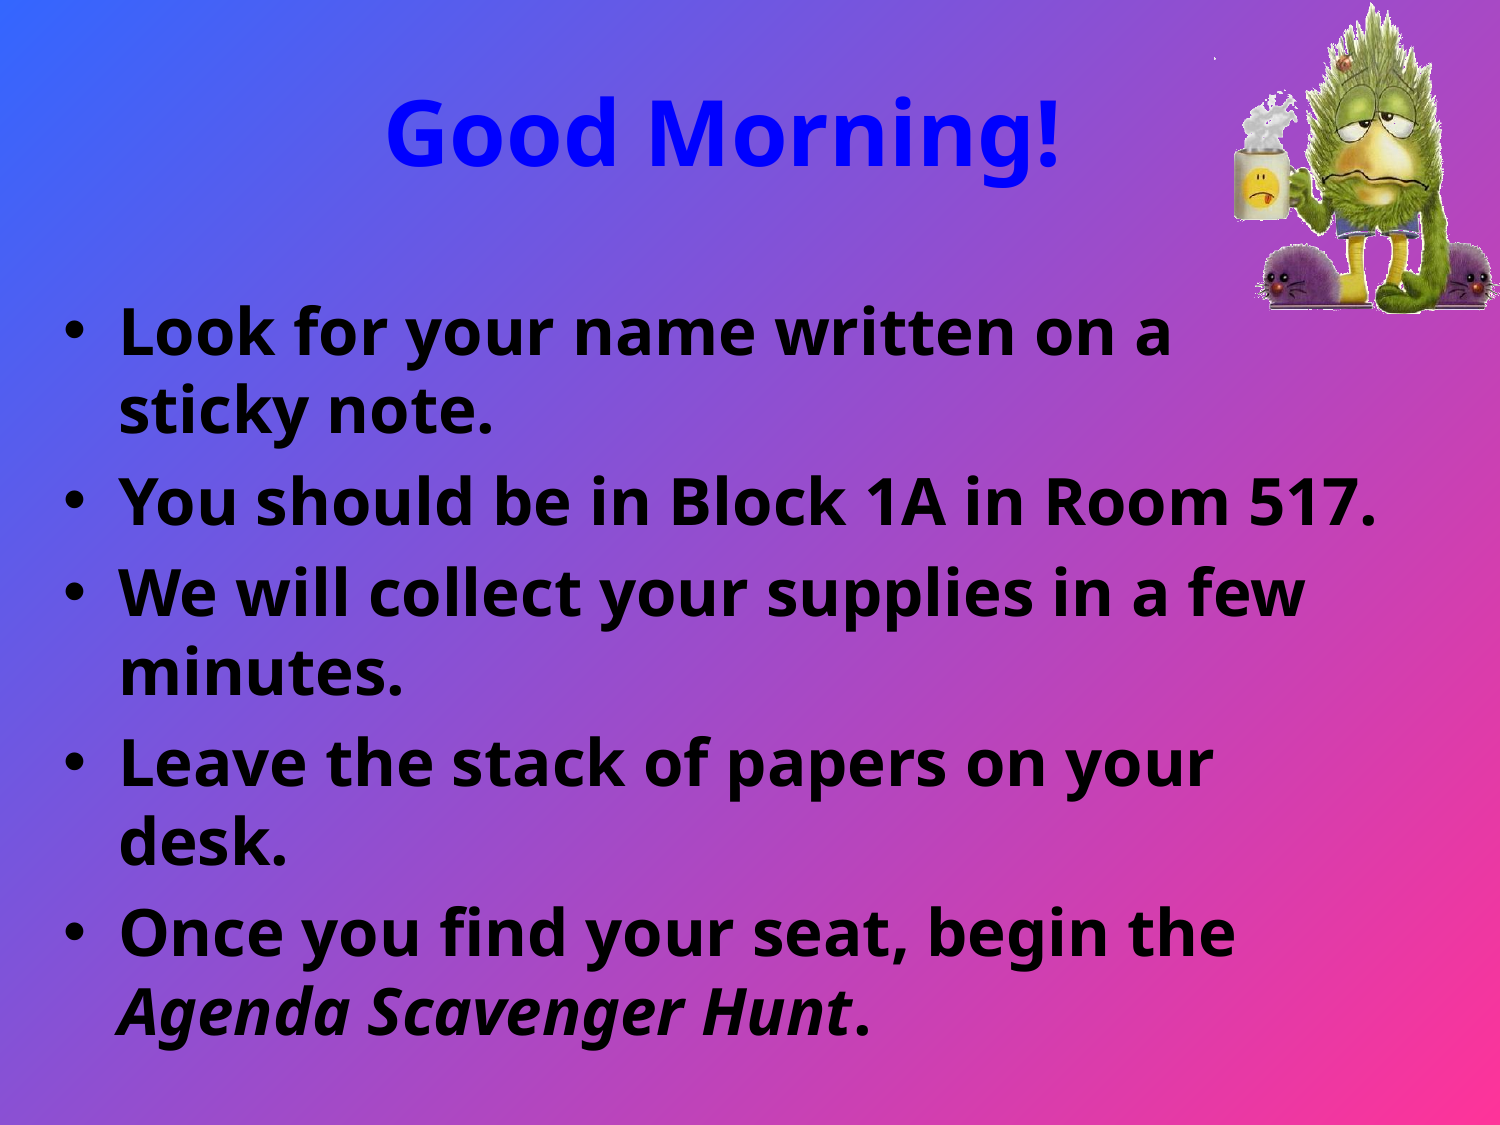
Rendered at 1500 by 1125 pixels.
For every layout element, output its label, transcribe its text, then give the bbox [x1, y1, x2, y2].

picture [1214, 0, 1500, 314]
title Good Morning! [48, 35, 1209, 224]
list Look for your name written on a sticky note. You should be in Block 1A in Room 517. We will collect your supplies in a few minutes. Leave the stack of papers on your desk. Once you find your seat, begin the Agenda Scavenger Hunt. [48, 282, 1399, 1125]
